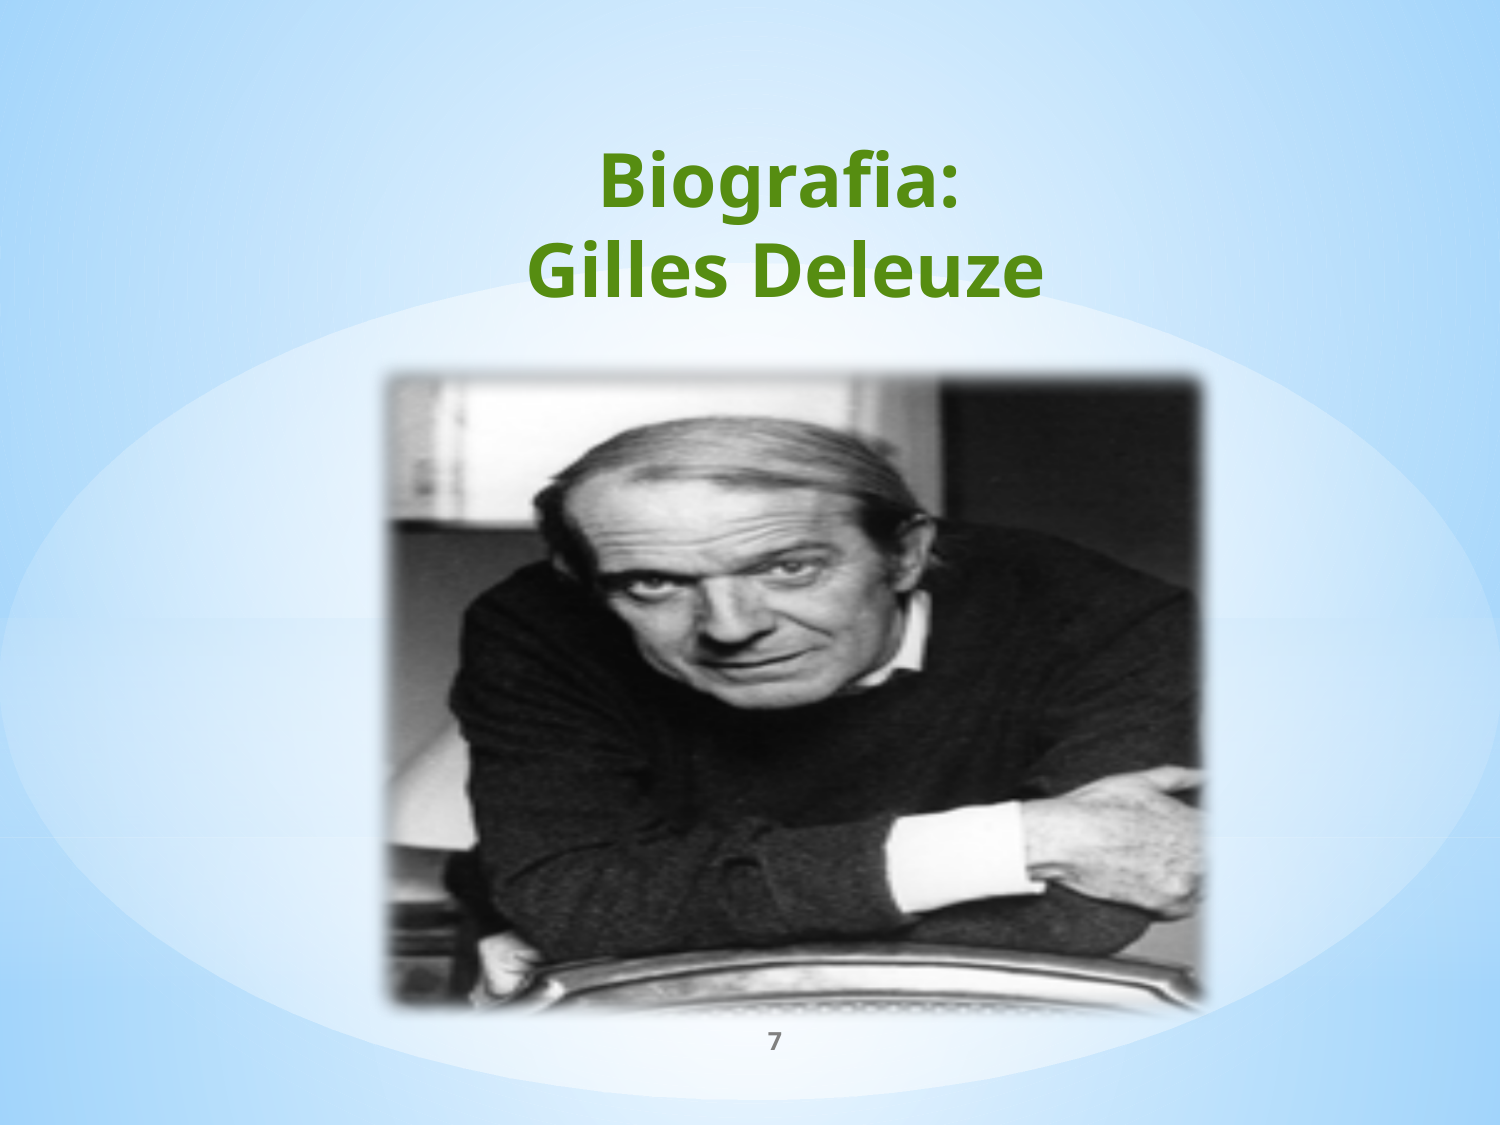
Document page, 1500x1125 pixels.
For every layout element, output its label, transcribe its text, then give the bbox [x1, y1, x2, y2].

title Biografia: Gilles Deleuze [118, 125, 1382, 421]
picture [374, 362, 1219, 1024]
slide_number 7 [624, 1031, 925, 1073]
